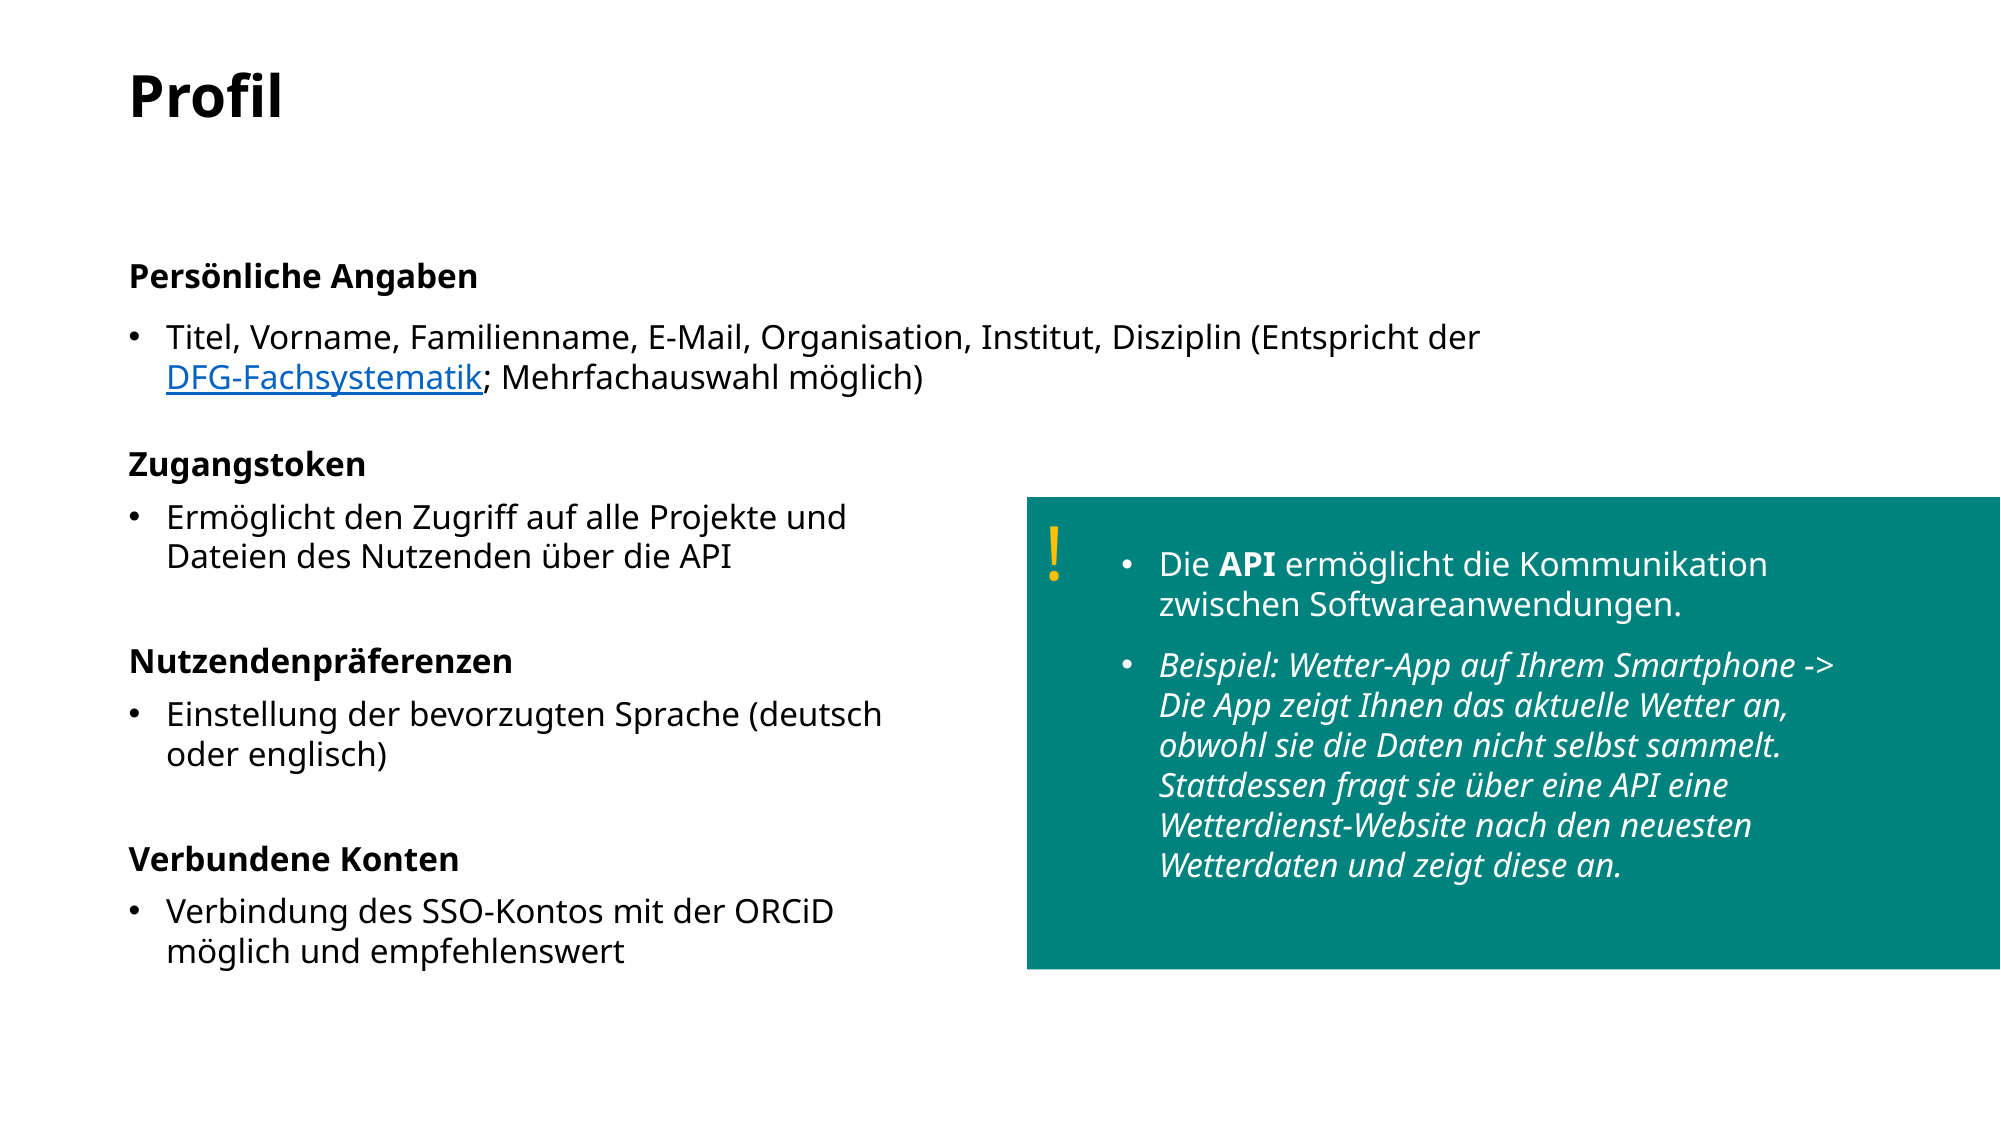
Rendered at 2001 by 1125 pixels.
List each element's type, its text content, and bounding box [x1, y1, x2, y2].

text_box ! [1029, 498, 1097, 595]
text_box Die API ermöglicht die Kommunikation zwischen Softwareanwendungen. Beispiel: Wetter-App auf Ihrem Smartphone -> Die App zeigt Ihnen das aktuelle Wetter an, obwohl sie die Daten nicht selbst sammelt. Stattdessen fragt sie über eine API eine Wetterdienst-Website nach den neuesten Wetterdaten und zeigt diese an. [1106, 536, 1876, 943]
text_box Zugangstoken Ermöglicht den Zugriff auf alle Projekte und Dateien des Nutzenden über die API Nutzendenpräferenzen Einstellung der bevorzugten Sprache (deutsch oder englisch) Verbundene Konten Verbindung des SSO-Kontos mit der ORCiD möglich und empfehlenswert [114, 436, 946, 1036]
text_box [1026, 496, 2000, 970]
list Persönliche Angaben Titel, Vorname, Familienname, E-Mail, Organisation, Institut, Disziplin (Entspricht der DFG-Fachsystematik; Mehrfachauswahl möglich) [114, 248, 1747, 421]
title Profil [114, 59, 1886, 148]
